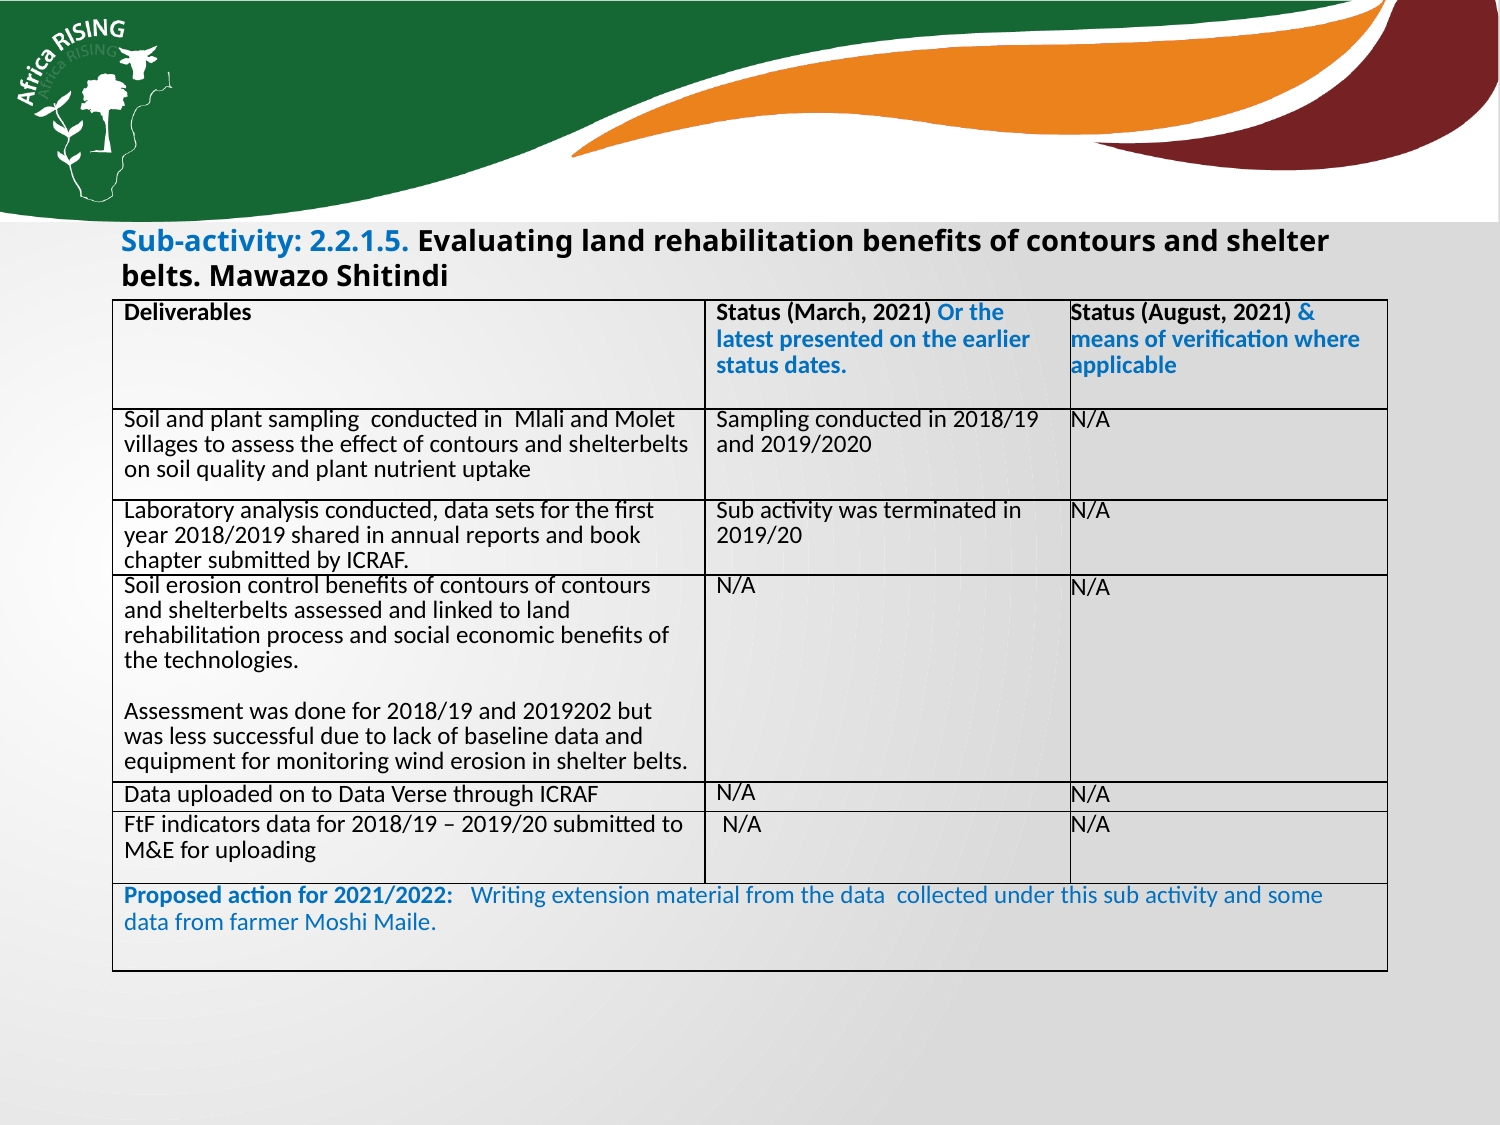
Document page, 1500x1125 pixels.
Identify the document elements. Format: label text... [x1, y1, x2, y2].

table_cell N/A [1071, 501, 1387, 574]
table_cell N/A [706, 812, 1070, 883]
table_cell Data uploaded on to Data Verse through ICRAF [113, 783, 704, 811]
table_cell FtF indicators data for 2018/19 – 2019/20 submitted to M&E for uploading [113, 812, 704, 883]
table_cell N/A [1071, 783, 1387, 811]
table_header Status (August, 2021) & means of verification where applicable [1071, 301, 1387, 408]
table_cell Proposed action for 2021/2022: Writing extension material from the data collected under this sub activity and some data from farmer Moshi Maile. [113, 884, 1387, 970]
table_cell Sampling conducted in 2018/19 and 2019/2020 [706, 410, 1070, 499]
table_header Deliverables [113, 301, 704, 408]
table_cell N/A [706, 576, 1070, 781]
table_cell Soil erosion control benefits of contours of contours and shelterbelts assessed and linked to land rehabilitation process and social economic benefits of the technologies. Assessment was done for 2018/19 and 2019202 but was less successful due to lack of baseline data and equipment for monitoring wind erosion in shelter belts. [113, 576, 704, 781]
table_cell N/A [706, 783, 1070, 811]
table_cell N/A [1071, 576, 1387, 781]
picture [0, 0, 1499, 222]
table_cell Sub activity was terminated in 2019/20 [706, 501, 1070, 574]
table_cell Laboratory analysis conducted, data sets for the first year 2018/2019 shared in annual reports and book chapter submitted by ICRAF. [113, 501, 704, 574]
table_cell N/A [1071, 812, 1387, 883]
table_cell N/A [1071, 410, 1387, 499]
list Sub-activity: 2.2.1.5. Evaluating land rehabilitation benefits of contours and shelter belts. Mawazo Shitindi [87, 214, 1363, 353]
table_header Status (March, 2021) Or the latest presented on the earlier status dates. [706, 301, 1070, 408]
table_cell Soil and plant sampling conducted in Mlali and Molet villages to assess the effect of contours and shelterbelts on soil quality and plant nutrient uptake [113, 410, 704, 499]
